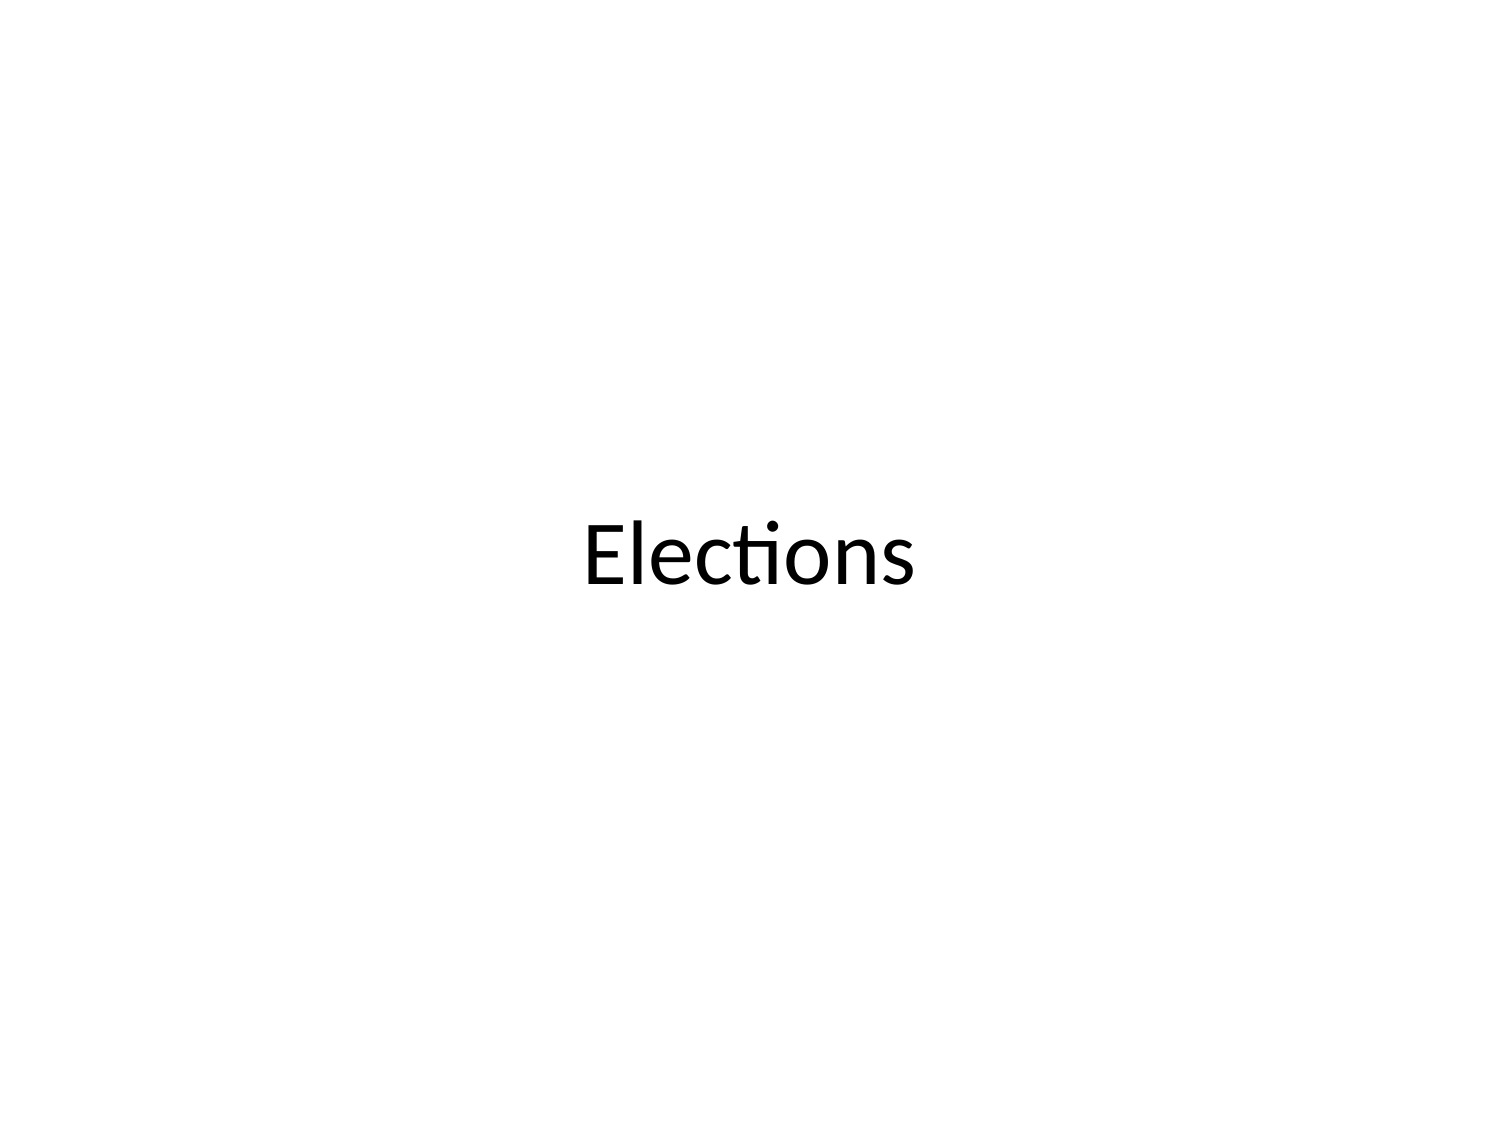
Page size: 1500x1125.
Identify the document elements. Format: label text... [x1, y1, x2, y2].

title Elections [74, 44, 1426, 1051]
